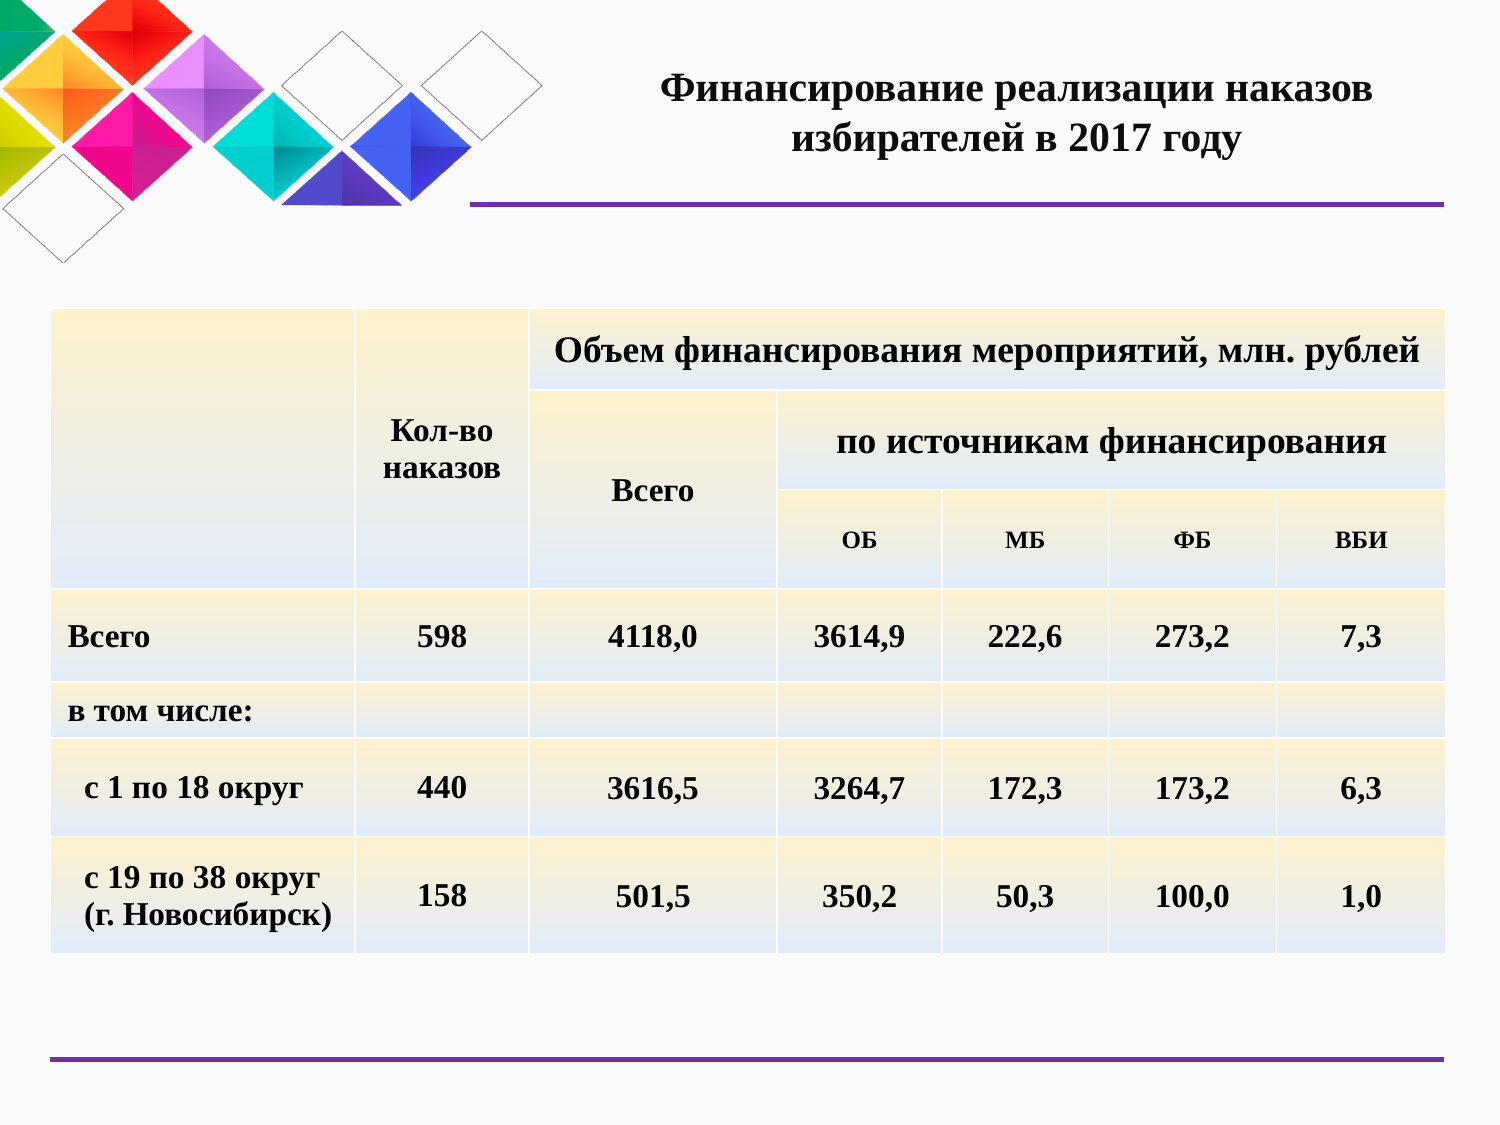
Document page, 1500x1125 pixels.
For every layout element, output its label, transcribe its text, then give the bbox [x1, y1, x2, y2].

table_cell 6,3 [1277, 739, 1445, 836]
table_cell 7,3 [1277, 590, 1445, 681]
table_cell ФБ [1109, 490, 1276, 588]
table_cell [778, 683, 941, 737]
table_header Объем финансирования мероприятий, млн. рублей [530, 309, 1445, 389]
table_cell [943, 683, 1108, 737]
table_cell 1,0 [1277, 837, 1445, 953]
table_cell [1109, 683, 1276, 737]
table_cell 173,2 [1109, 739, 1276, 836]
table_cell [1277, 683, 1445, 737]
table_cell 3616,5 [530, 739, 776, 836]
table_cell 3614,9 [778, 590, 941, 681]
table_cell по источникам финансирования [778, 391, 1445, 489]
table_cell с 19 по 38 округ (г. Новосибирск) [51, 837, 354, 953]
table_cell 440 [356, 739, 528, 836]
picture [0, 0, 678, 263]
table_cell Всего [530, 391, 776, 588]
table_cell 50,3 [943, 837, 1108, 953]
table_cell 4118,0 [530, 590, 776, 681]
table_cell в том числе: [51, 683, 354, 737]
table_cell ОБ [778, 490, 941, 588]
table_cell с 1 по 18 округ [51, 739, 354, 836]
table_cell 222,6 [943, 590, 1108, 681]
table_cell МБ [943, 490, 1108, 588]
table_cell 598 [356, 590, 528, 681]
table_cell 350,2 [778, 837, 941, 953]
table_cell Всего [51, 590, 354, 681]
table_cell [530, 683, 776, 737]
table_cell 273,2 [1109, 590, 1276, 681]
table_header [51, 309, 354, 588]
table_cell 158 [356, 837, 528, 953]
table_cell 3264,7 [778, 739, 941, 836]
text_box Финансирование реализации наказов избирателей в 2017 году [545, 52, 1488, 168]
table_cell 501,5 [530, 837, 776, 953]
table_cell [356, 683, 528, 737]
table_cell 100,0 [1109, 837, 1276, 953]
table_cell ВБИ [1277, 490, 1445, 588]
table_cell 172,3 [943, 739, 1108, 836]
table_header Кол-во наказов [356, 309, 528, 588]
